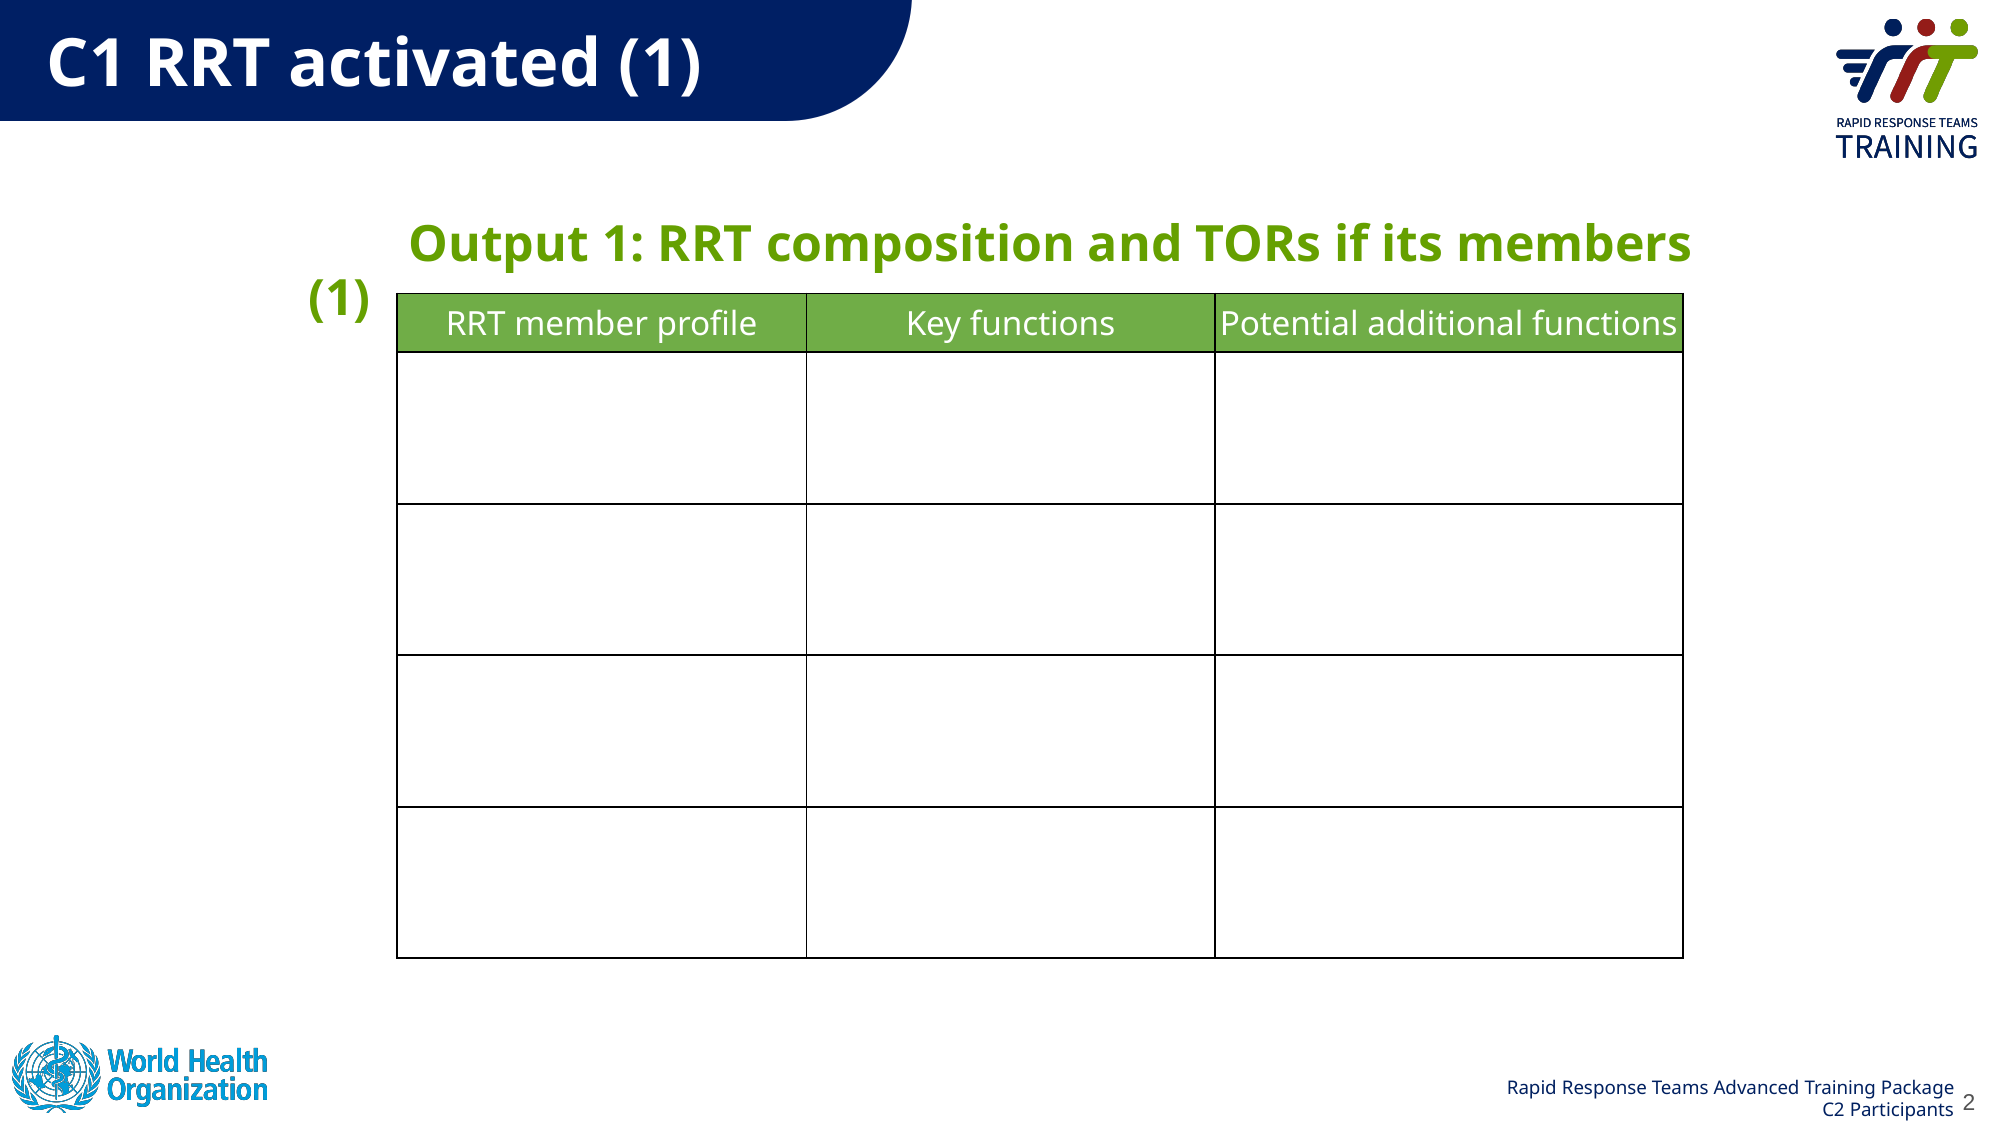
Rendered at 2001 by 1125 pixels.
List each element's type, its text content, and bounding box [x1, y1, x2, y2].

table_header RRT member profile [398, 294, 806, 351]
picture [22, 1062, 26, 1077]
picture [24, 1054, 36, 1087]
table_cell [1216, 353, 1682, 503]
table_cell [398, 353, 806, 503]
picture [50, 1108, 62, 1113]
picture [36, 1088, 78, 1105]
table_cell [807, 656, 1214, 806]
picture [12, 1035, 54, 1068]
picture [40, 1062, 47, 1070]
table_cell [1216, 505, 1682, 654]
list Output 1: RRT composition and TORs if its members (1) [300, 210, 1736, 975]
table_cell [1216, 656, 1682, 806]
text_box C1 RRT activated (1) [39, 12, 1033, 108]
picture [30, 1083, 37, 1091]
table_cell [1216, 808, 1682, 957]
table_cell [398, 808, 806, 957]
picture [34, 1054, 43, 1078]
table_cell [398, 656, 806, 806]
picture [71, 1053, 90, 1091]
picture [12, 1083, 48, 1113]
picture [59, 1035, 267, 1113]
table_cell [398, 505, 806, 654]
table_header Key functions [807, 294, 1214, 351]
table_header Potential additional functions [1216, 294, 1682, 351]
table_cell [807, 353, 1214, 503]
table_cell [807, 808, 1214, 957]
picture [46, 1056, 54, 1062]
table_cell [807, 505, 1214, 654]
picture [0, 0, 912, 121]
picture [1835, 19, 1978, 167]
